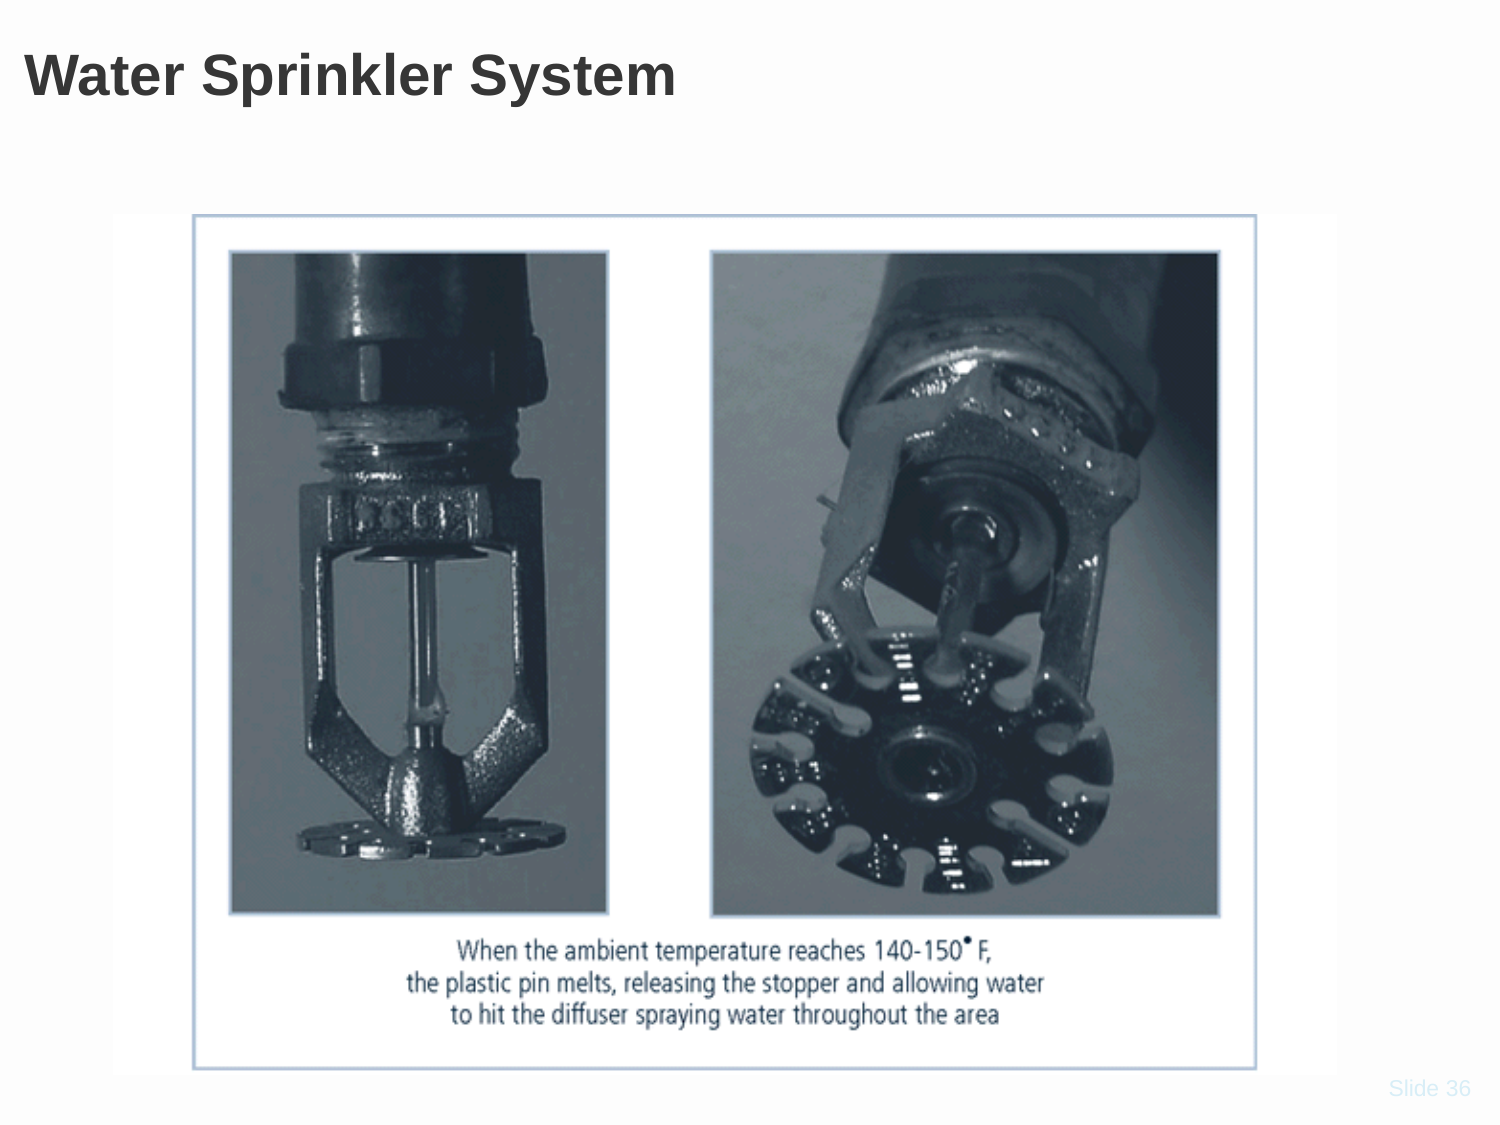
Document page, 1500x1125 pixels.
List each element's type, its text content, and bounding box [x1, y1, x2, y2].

picture [112, 213, 1338, 1076]
title Water Sprinkler System [24, 37, 1470, 162]
slide_number Slide 36 [1116, 1074, 1472, 1102]
